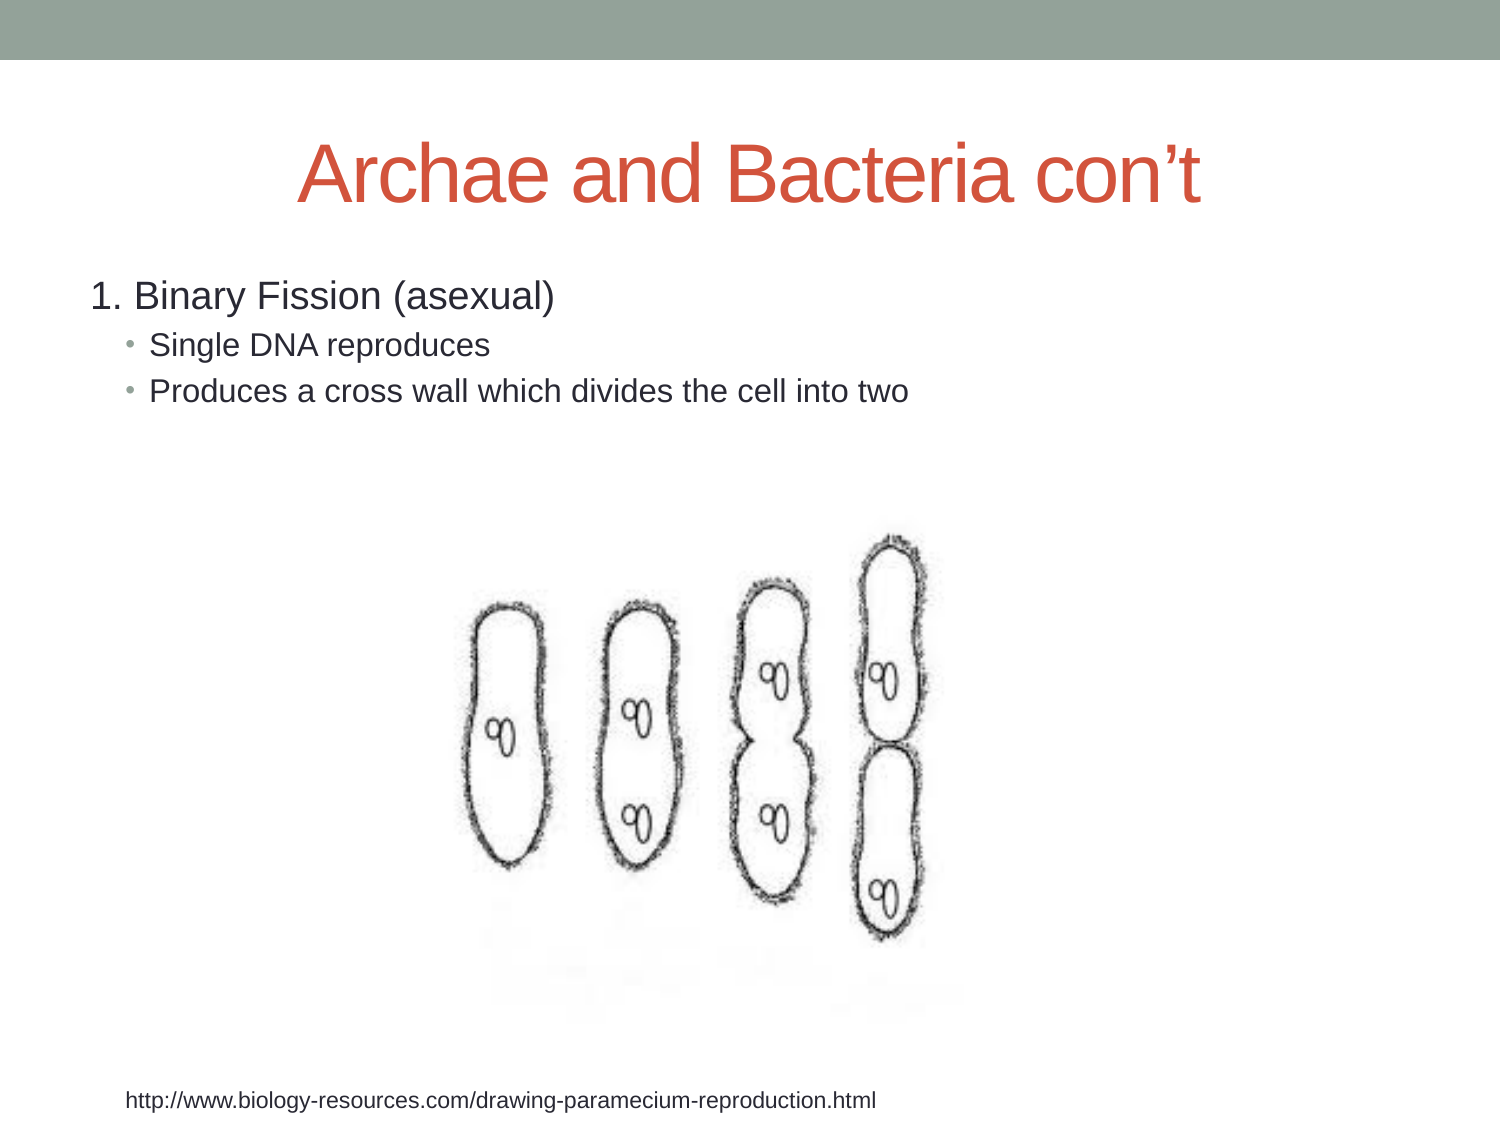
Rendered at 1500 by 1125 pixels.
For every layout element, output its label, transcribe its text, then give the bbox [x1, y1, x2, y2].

picture [436, 514, 969, 1040]
title Archae and Bacteria con’t [75, 87, 1425, 250]
list 1. Binary Fission (asexual) Single DNA reproduces Produces a cross wall which divides the cell into two http://www.biology-resources.com/drawing-paramecium-reproduction.html [75, 262, 1425, 1125]
